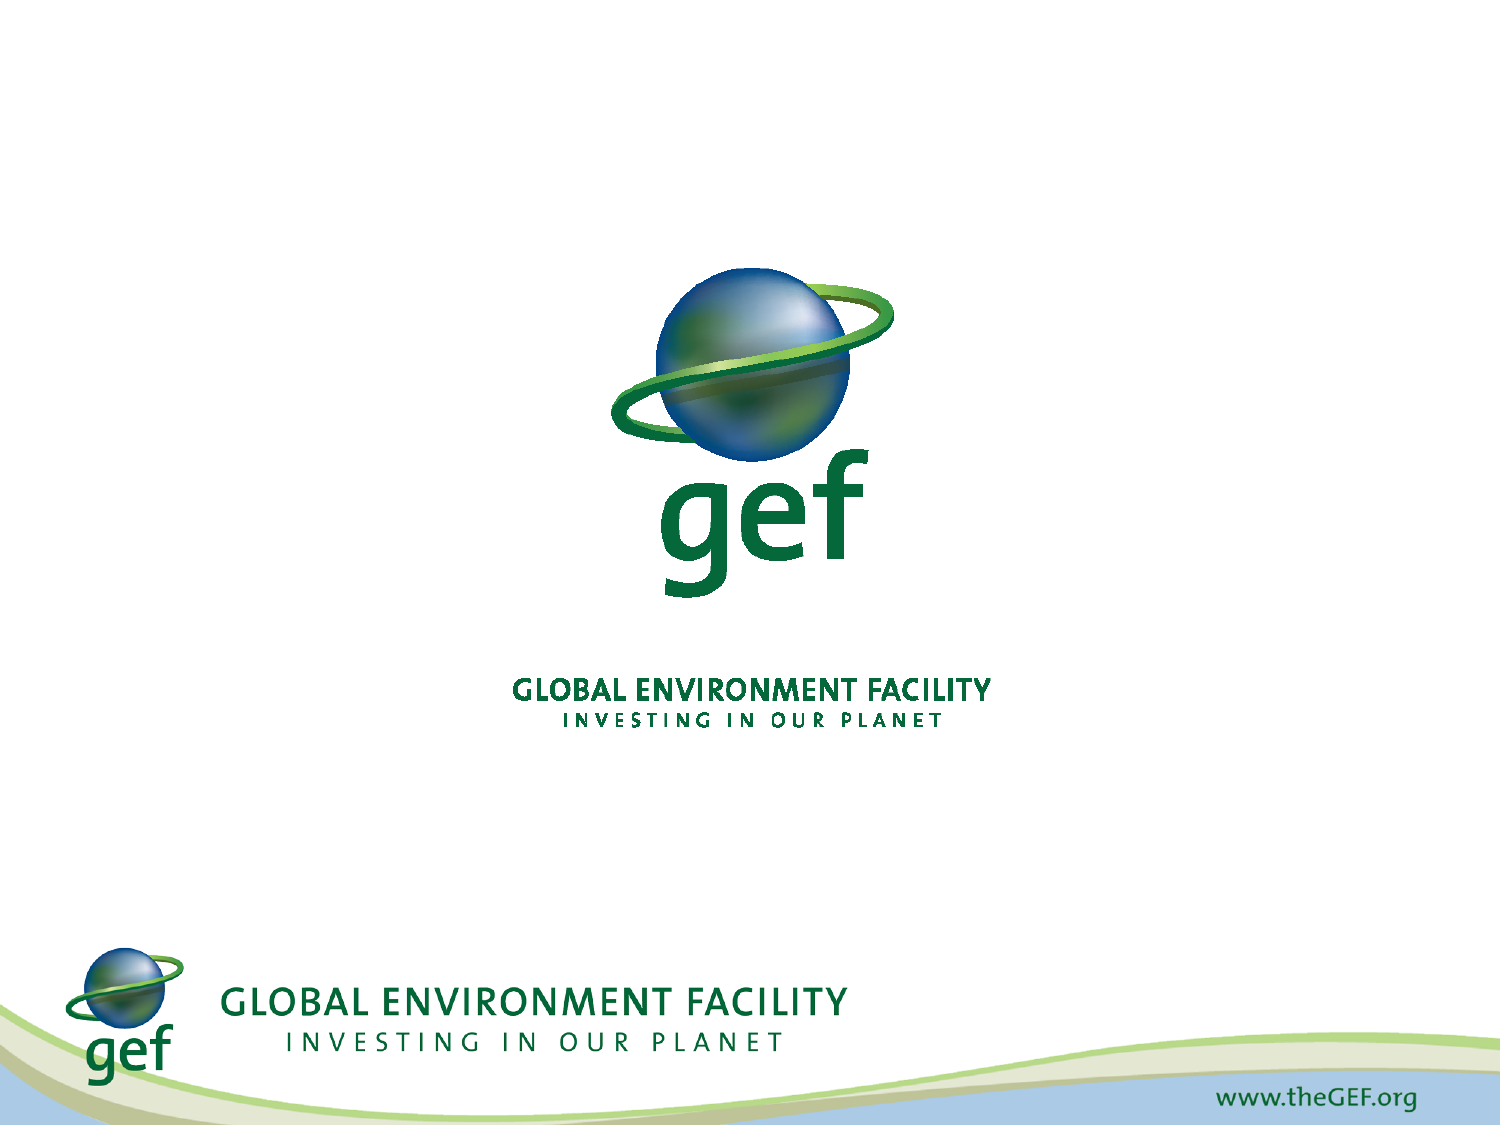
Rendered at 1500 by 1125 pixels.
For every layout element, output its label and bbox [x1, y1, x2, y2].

picture [0, 920, 1500, 1125]
text_box [462, 162, 1037, 906]
